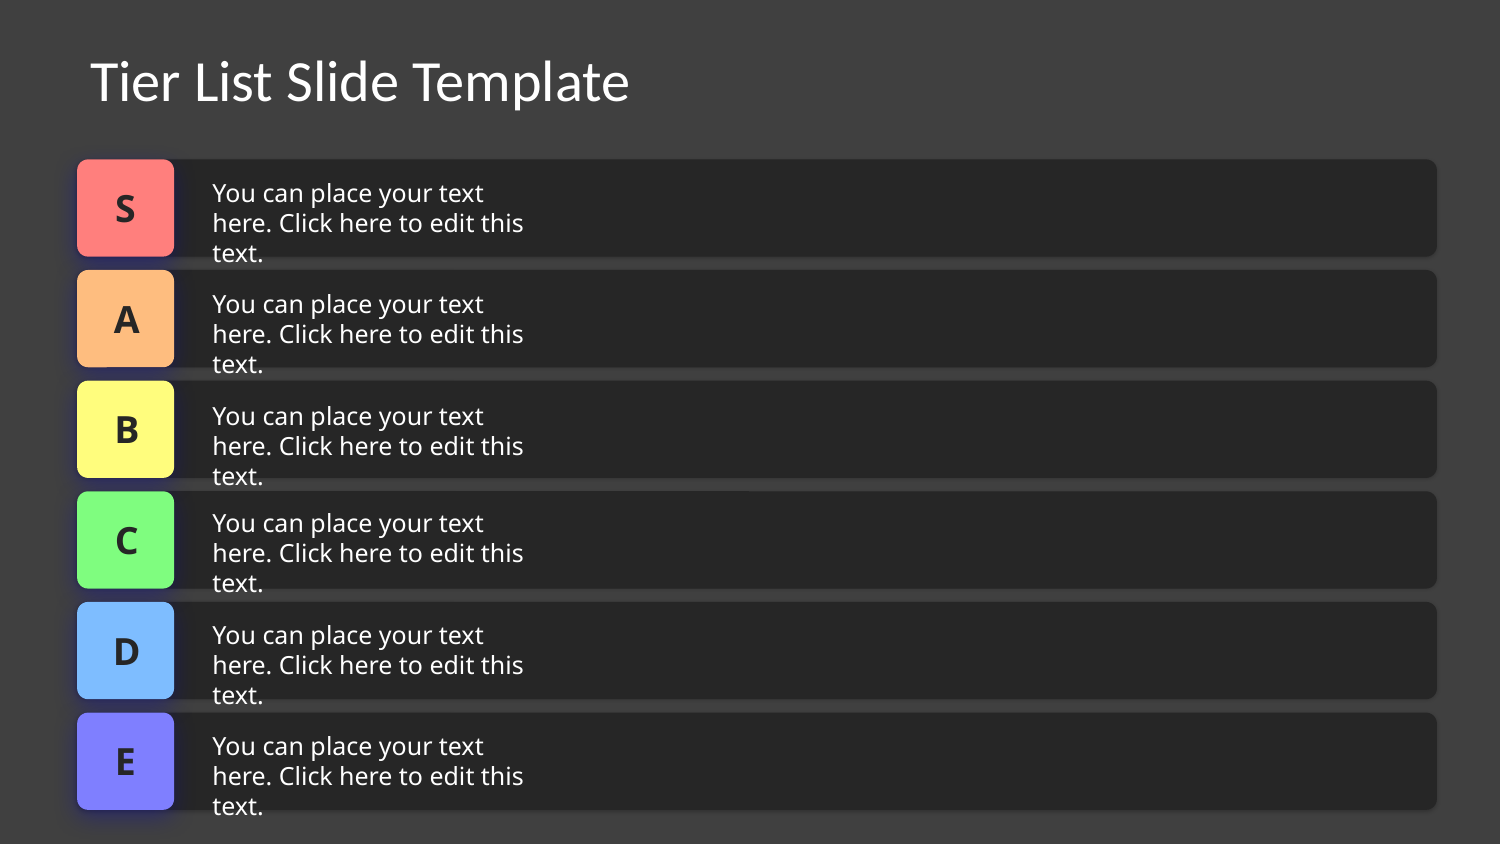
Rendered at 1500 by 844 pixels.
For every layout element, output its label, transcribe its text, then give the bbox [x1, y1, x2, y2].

text_box You can place your text here. Click here to edit this text. [212, 507, 543, 569]
text_box You can place your text here. Click here to edit this text. [212, 730, 543, 792]
text_box You can place your text here. Click here to edit this text. [212, 177, 543, 239]
text_box S [100, 177, 151, 238]
text_box C [100, 509, 154, 570]
text_box [75, 710, 177, 812]
text_box [168, 157, 1440, 259]
text_box A [99, 288, 155, 349]
text_box [175, 378, 1440, 481]
text_box E [100, 730, 151, 791]
text_box You can place your text here. Click here to edit this text. [212, 288, 543, 350]
text_box [75, 378, 177, 481]
title Tier List Slide Template [75, 33, 1425, 122]
text_box D [98, 620, 156, 681]
text_box [175, 599, 1440, 702]
text_box [75, 489, 177, 591]
text_box [175, 489, 1440, 591]
text_box [75, 267, 177, 370]
text_box B [99, 399, 155, 459]
text_box [174, 267, 1440, 370]
text_box You can place your text here. Click here to edit this text. [212, 400, 543, 462]
text_box [75, 157, 177, 259]
text_box You can place your text here. Click here to edit this text. [212, 619, 543, 681]
text_box [175, 710, 1440, 812]
text_box [75, 599, 177, 702]
